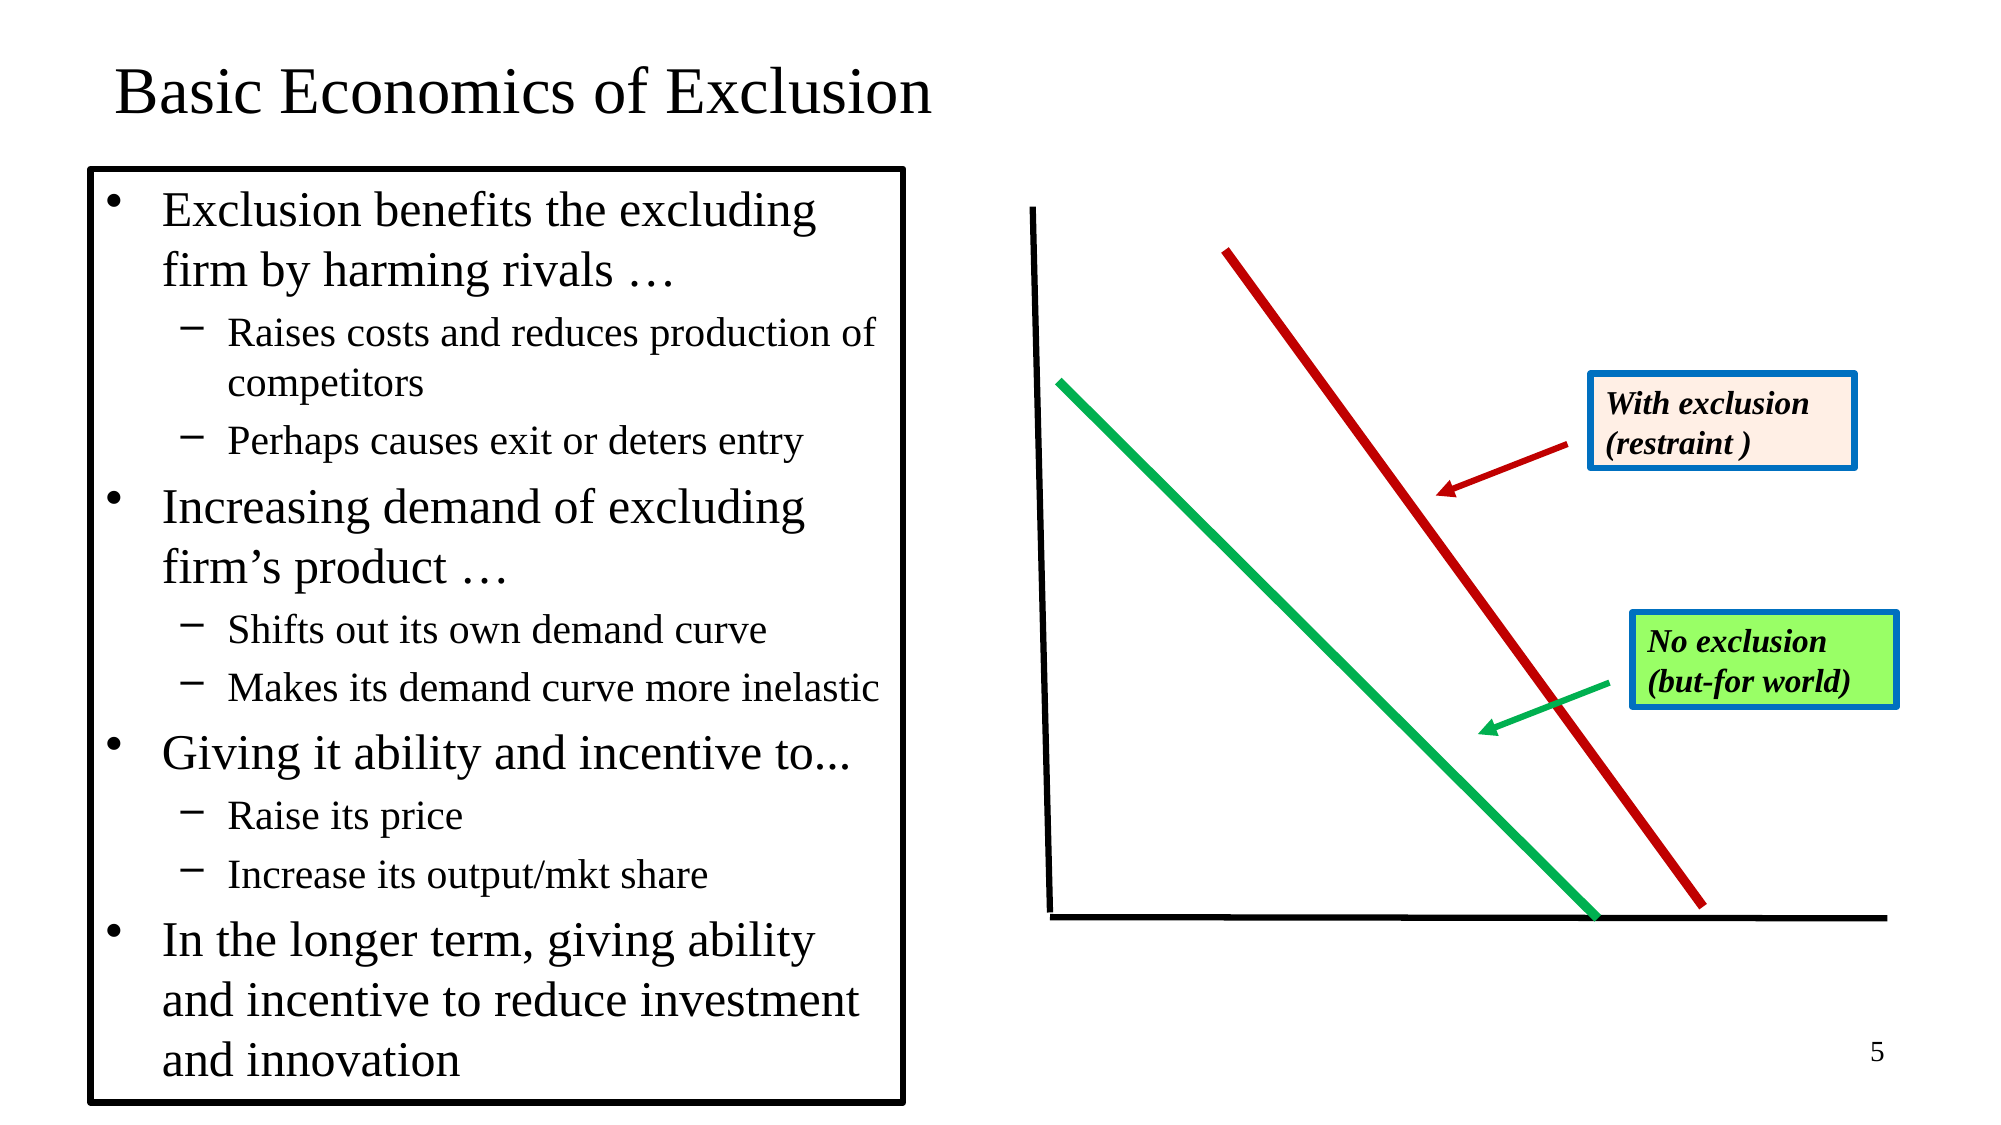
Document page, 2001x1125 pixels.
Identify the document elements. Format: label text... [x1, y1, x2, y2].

title Basic Economics of Exclusion [99, 0, 1734, 181]
list Exclusion benefits the excluding firm by harming rivals … Raises costs and reduces production of competitors Perhaps causes exit or deters entry Increasing demand of excluding firm’s product … Shifts out its own demand curve Makes its demand curve more inelastic Giving it ability and incentive to... Raise its price Increase its output/mkt share In the longer term, giving ability and incentive to reduce investment and innovation [90, 168, 904, 1103]
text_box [1435, 443, 1568, 496]
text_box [1032, 206, 1051, 913]
text_box No exclusion (but-for world) [1707, 612, 1897, 707]
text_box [1057, 380, 1598, 919]
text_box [1224, 249, 1704, 907]
text_box With exclusion (restraint ) [1707, 373, 1855, 469]
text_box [1477, 682, 1610, 735]
slide_number 5 [1433, 1024, 1901, 1103]
